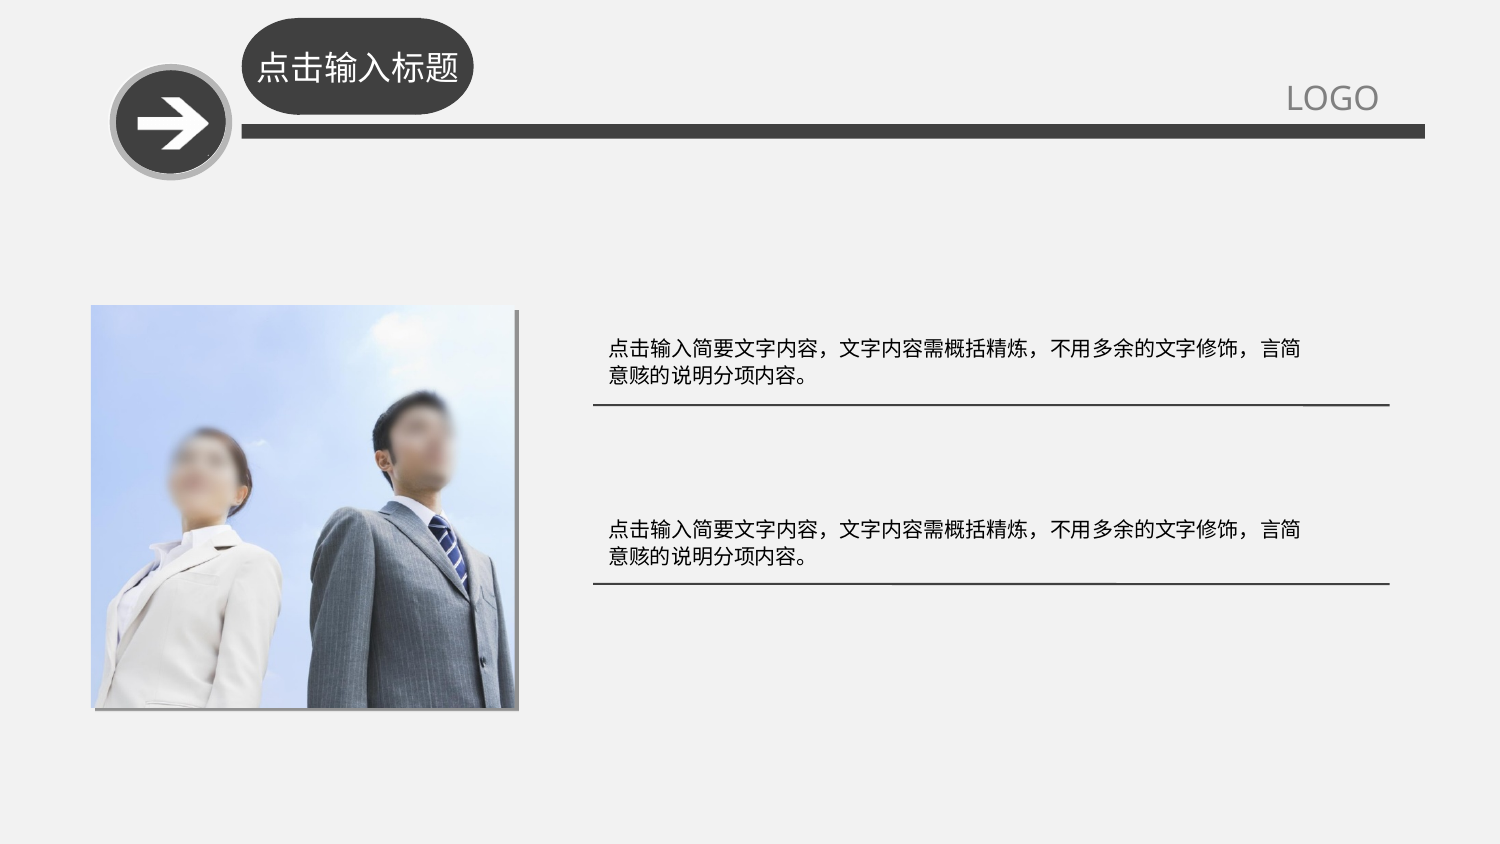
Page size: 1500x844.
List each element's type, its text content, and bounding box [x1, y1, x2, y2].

picture [90, 305, 515, 708]
text_box LOGO [1270, 69, 1404, 123]
text_box 点击输入简要文字内容，文字内容需概括精炼，不用多余的文字修饰，言简意赅的说明分项内容。 [593, 326, 1318, 396]
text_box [241, 17, 487, 115]
text_box 点击输入简要文字内容，文字内容需概括精炼，不用多余的文字修饰，言简意赅的说明分项内容。 [593, 506, 1318, 576]
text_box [110, 65, 229, 178]
text_box [241, 123, 1426, 140]
